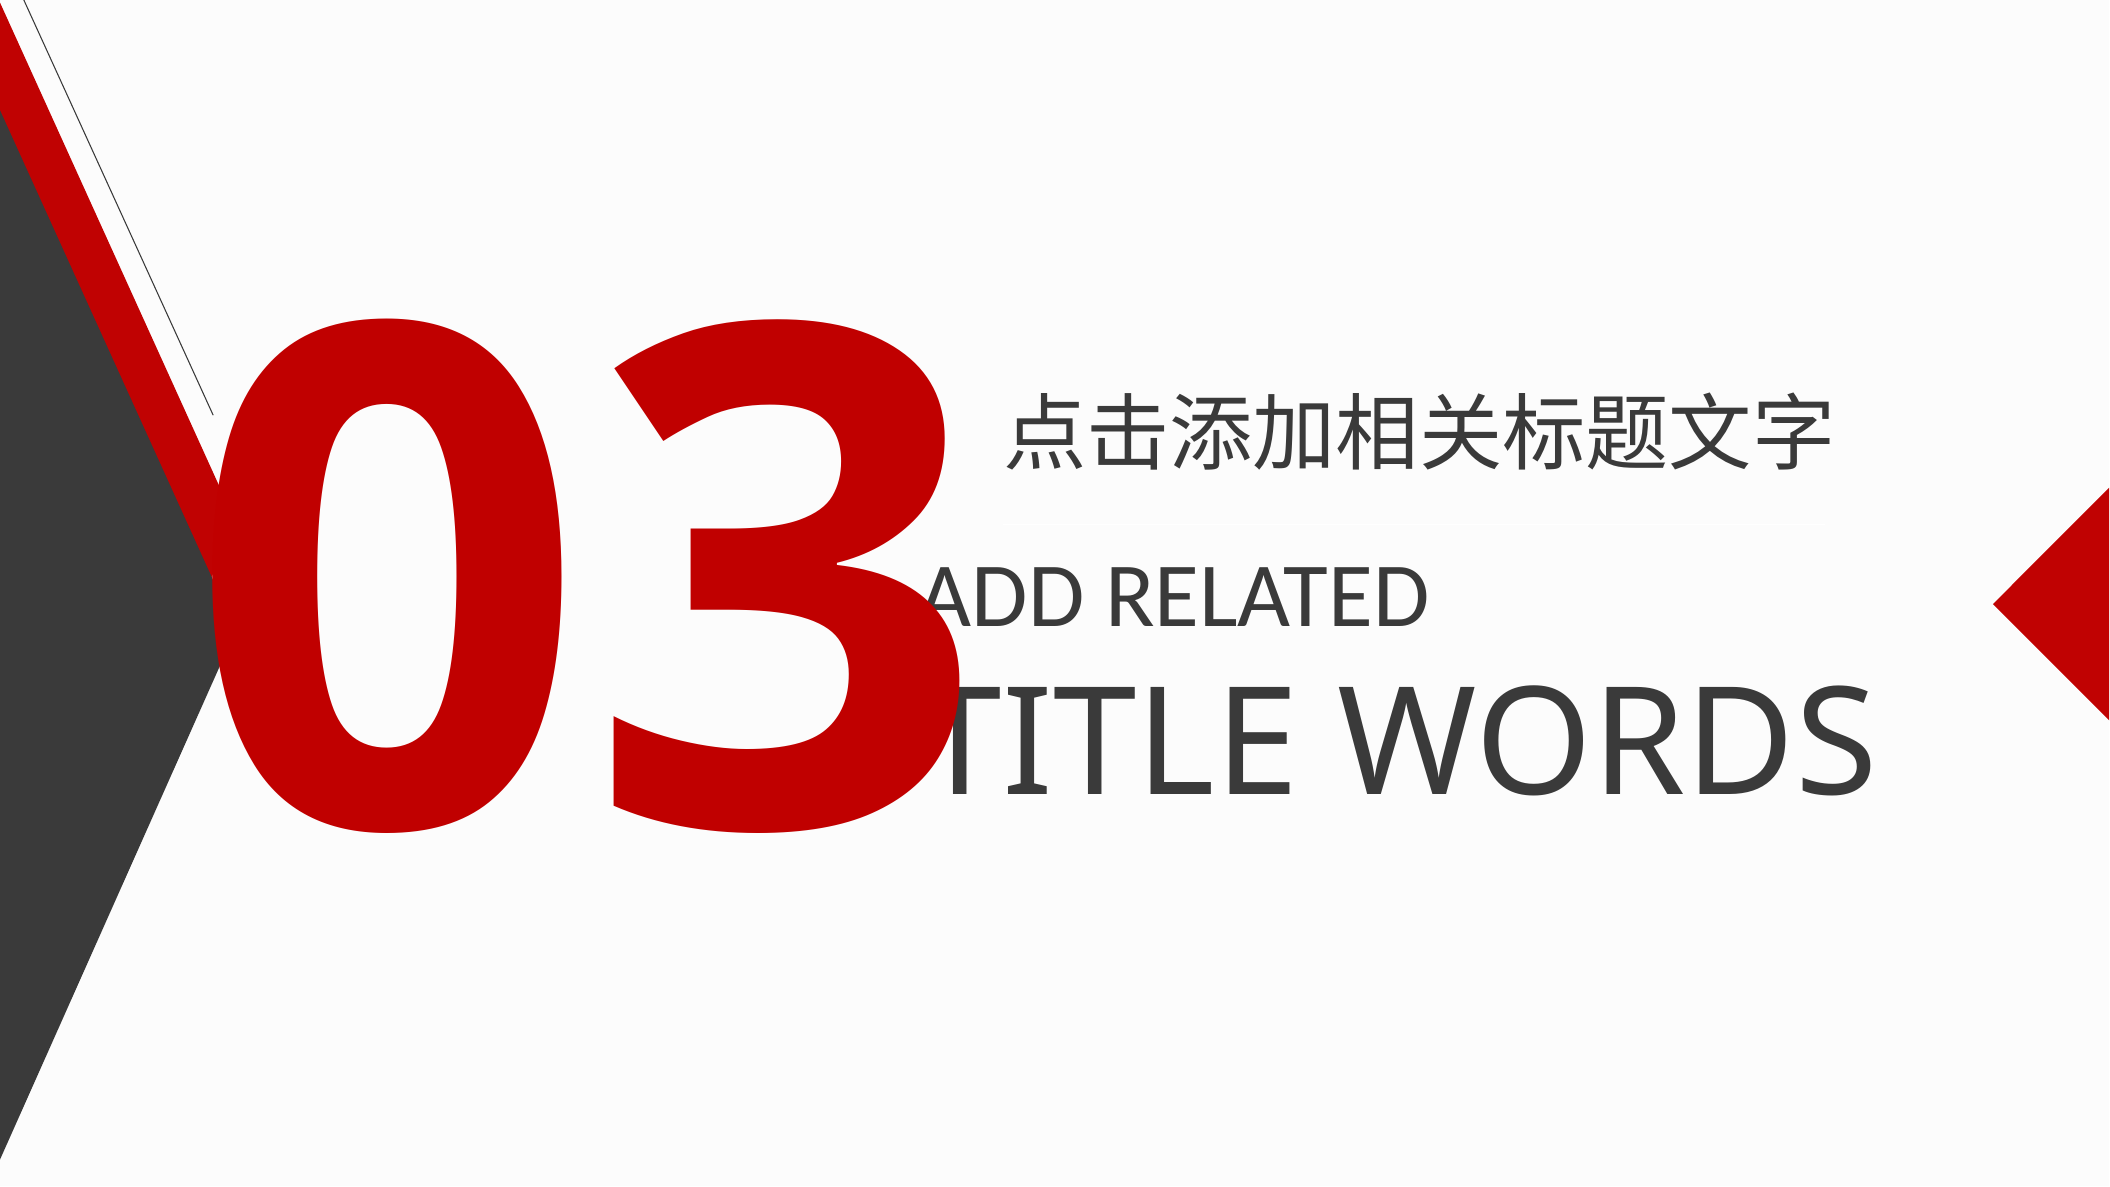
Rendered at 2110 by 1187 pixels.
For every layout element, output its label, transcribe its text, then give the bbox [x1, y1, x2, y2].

text_box [0, 0, 50, 110]
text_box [0, 110, 327, 302]
text_box [89, 302, 143, 420]
text_box [0, 302, 143, 1163]
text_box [983, 372, 1856, 836]
text_box 03 [143, 119, 1033, 974]
text_box [1991, 485, 2110, 723]
